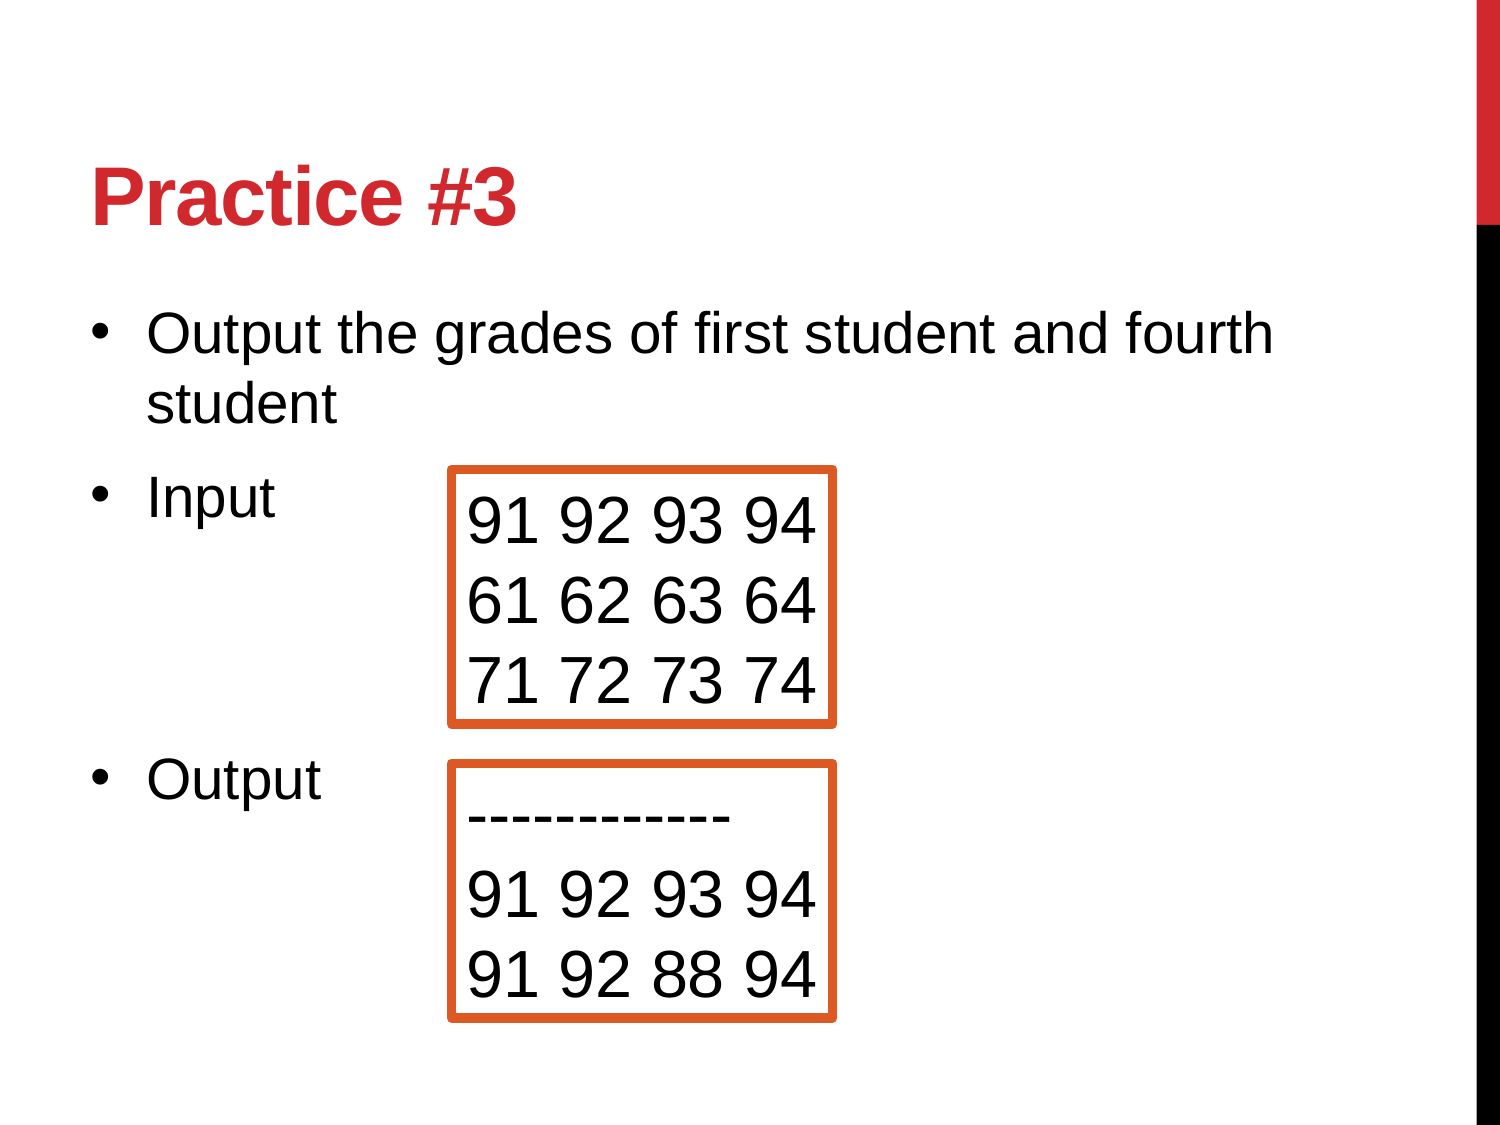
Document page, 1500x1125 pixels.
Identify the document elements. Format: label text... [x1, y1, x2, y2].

text_box Practice #3 [74, 24, 1350, 250]
text_box 91 92 93 94 61 62 63 64 71 72 73 74 [451, 469, 833, 724]
text_box ------------ 91 92 93 94 91 92 88 94 [451, 763, 833, 1018]
list Output the grades of first student and fourth student Input Output [75, 287, 1325, 1005]
